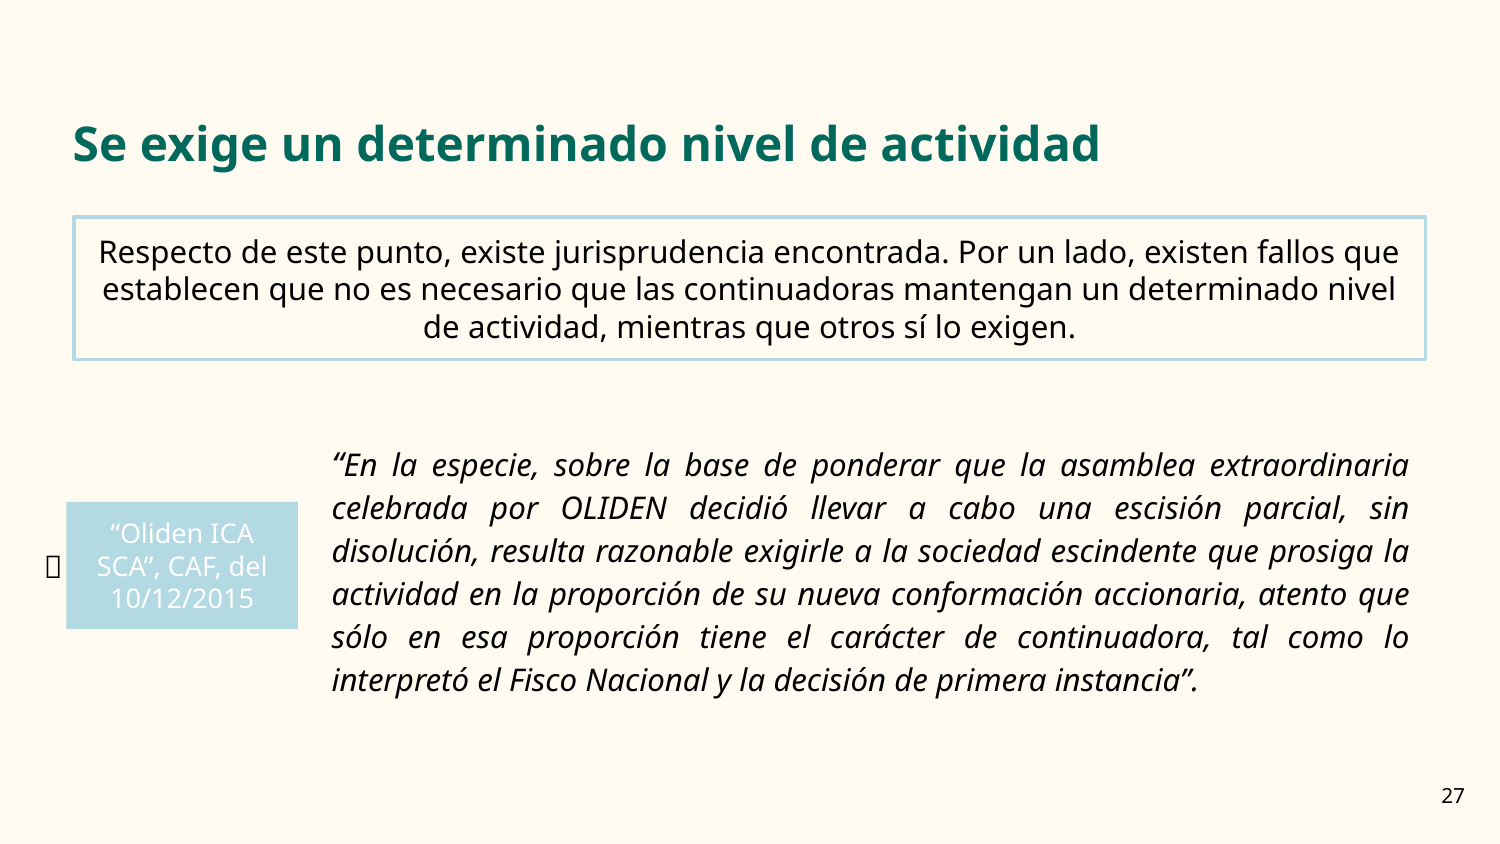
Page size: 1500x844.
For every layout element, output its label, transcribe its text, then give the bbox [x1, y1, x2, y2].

text_box “En la especie, sobre la base de ponderar que la asamblea extraordinaria celebrada por OLIDEN decidió llevar a cabo una escisión parcial, sin disolución, resulta razonable exigirle a la sociedad escindente que prosiga la actividad en la proporción de su nueva conformación accionaria, atento que sólo en esa proporción tiene el carácter de continuadora, tal como lo interpretó el Fisco Nacional y la decisión de primera instancia”. [316, 421, 1426, 713]
title Se exige un determinado nivel de actividad [57, 98, 1456, 199]
text_box ❌ [28, 532, 94, 600]
text_box Respecto de este punto, existe jurisprudencia encontrada. Por un lado, existen fallos que establecen que no es necesario que las continuadoras mantengan un determinado nivel de actividad, mientras que otros sí lo exigen. [73, 216, 1426, 360]
slide_number ‹#› [1389, 764, 1480, 830]
text_box “Oliden ICA SCA”, CAF, del 10/12/2015 [66, 501, 298, 630]
